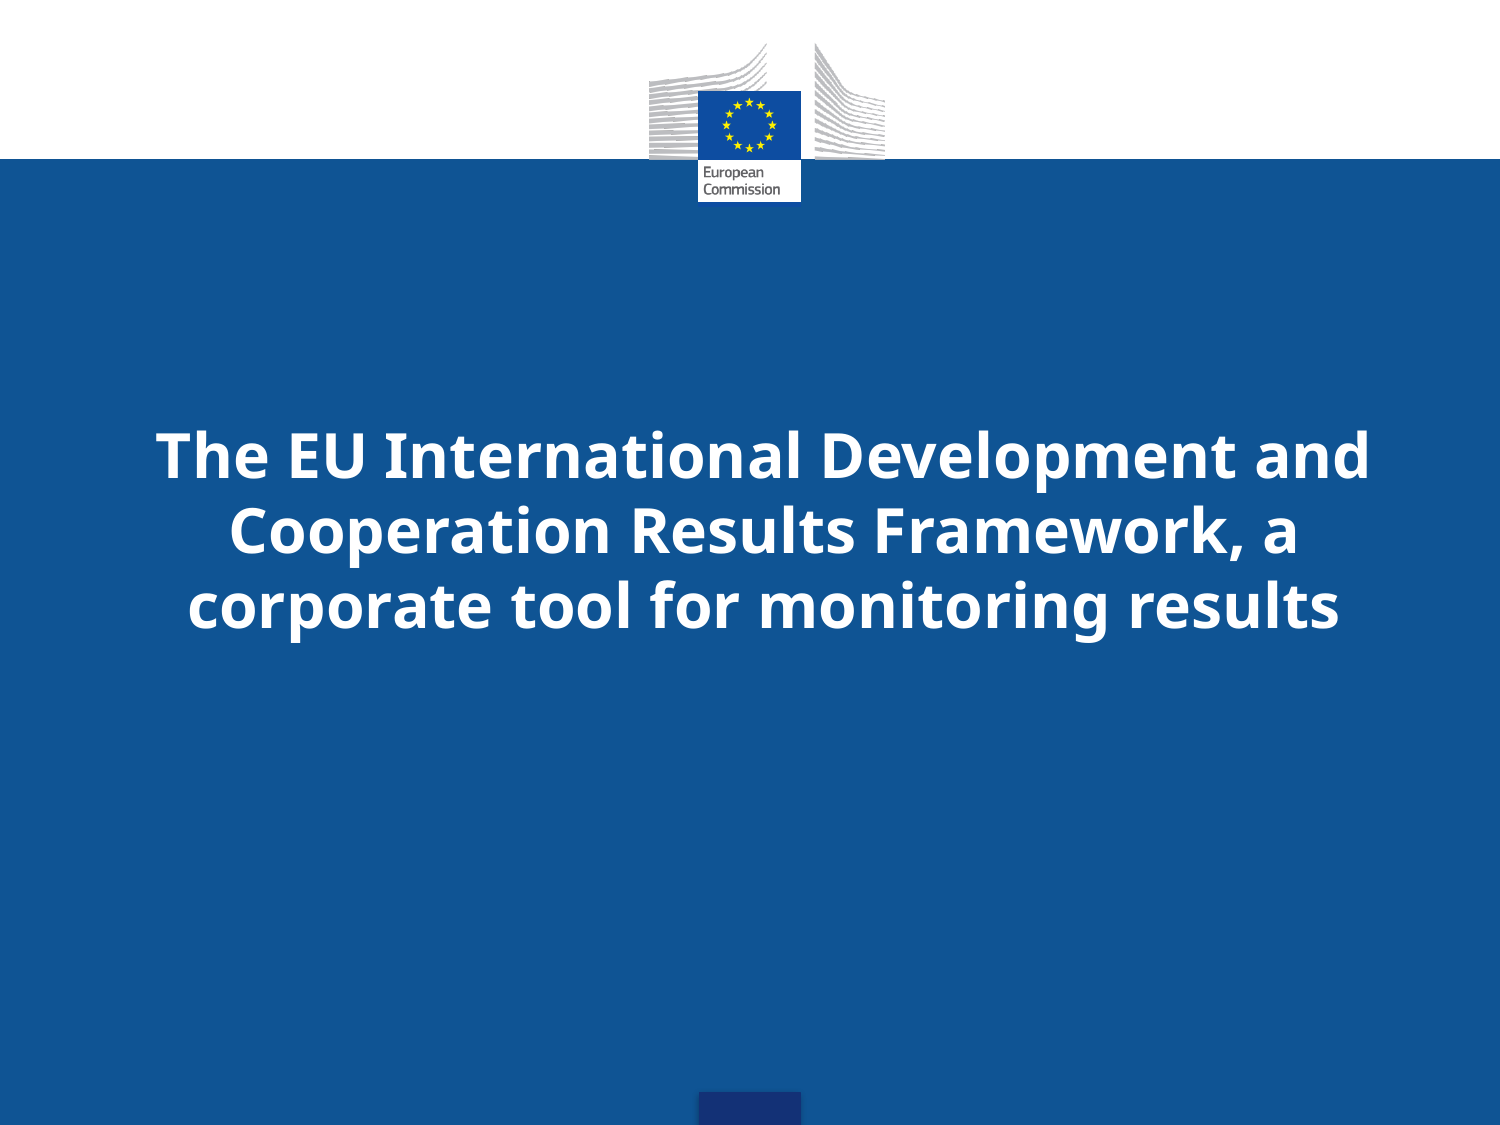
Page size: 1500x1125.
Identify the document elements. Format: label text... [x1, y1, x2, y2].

subtitle The EU International Development and Cooperation Results Framework, a corporate tool for monitoring results [64, 408, 1465, 693]
